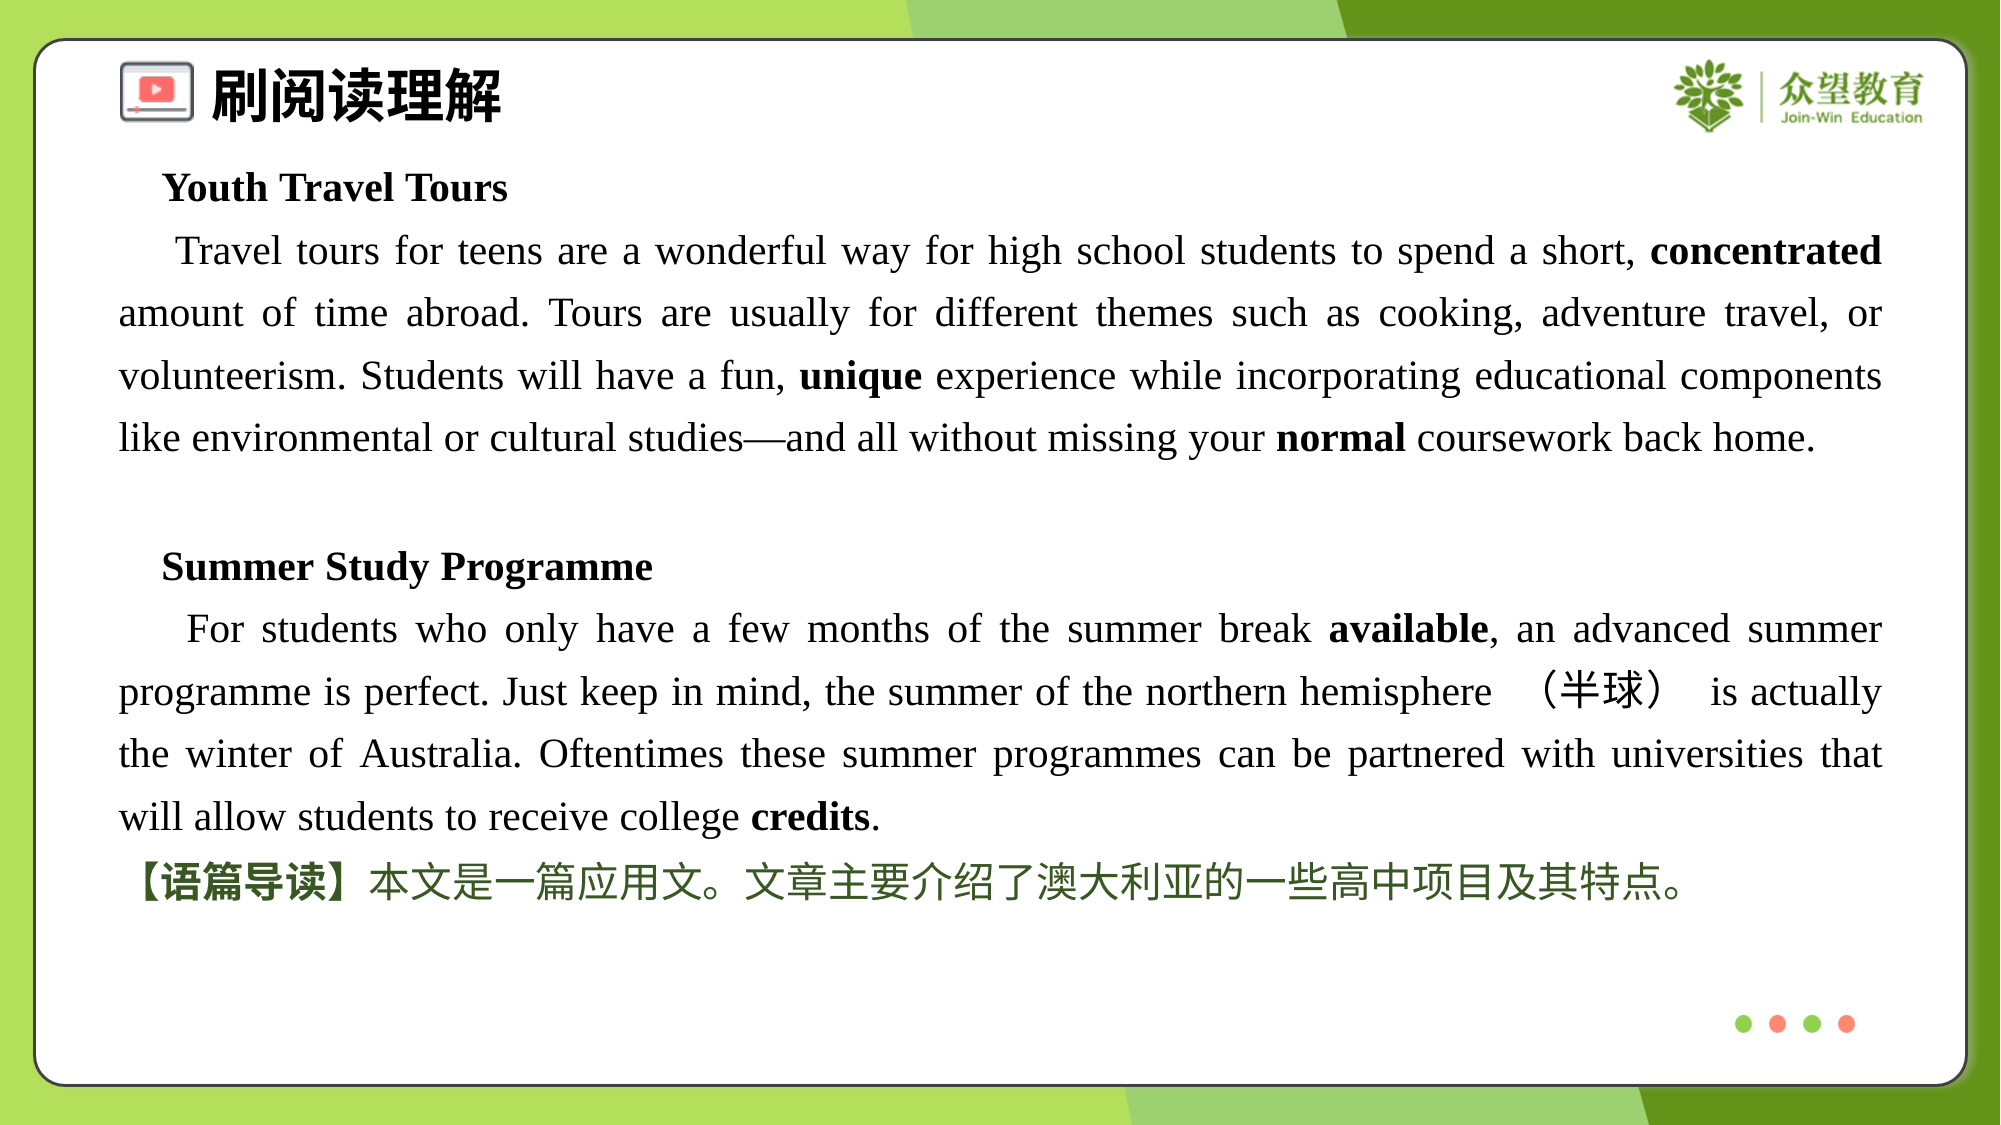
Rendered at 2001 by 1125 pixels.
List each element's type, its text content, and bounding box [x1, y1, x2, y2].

picture [0, 0, 2000, 1125]
text_box 【语篇导读】本文是一篇应用文。文章主要介绍了澳大利亚的一些高中项目及其特点。 [118, 842, 1883, 906]
text_box Youth Travel Tours Travel tours for teens are a wonderful way for high school students to spend a short, concentrated amount of time abroad. Tours are usually for different themes such as cooking, adventure travel, or volunteerism. Students will have a fun, unique experience while incorporating educational components like environmental or cultural studies—and all without missing your normal coursework back home. [118, 147, 1883, 523]
text_box Summer Study Programme For students who only have a few months of the summer break available, an advanced summer programme is perfect. Just keep in mind, the summer of the northern hemisphere （半球） is actually the winter of Australia. Oftentimes these summer programmes can be partnered with universities that will allow students to receive college credits. [118, 526, 1883, 839]
